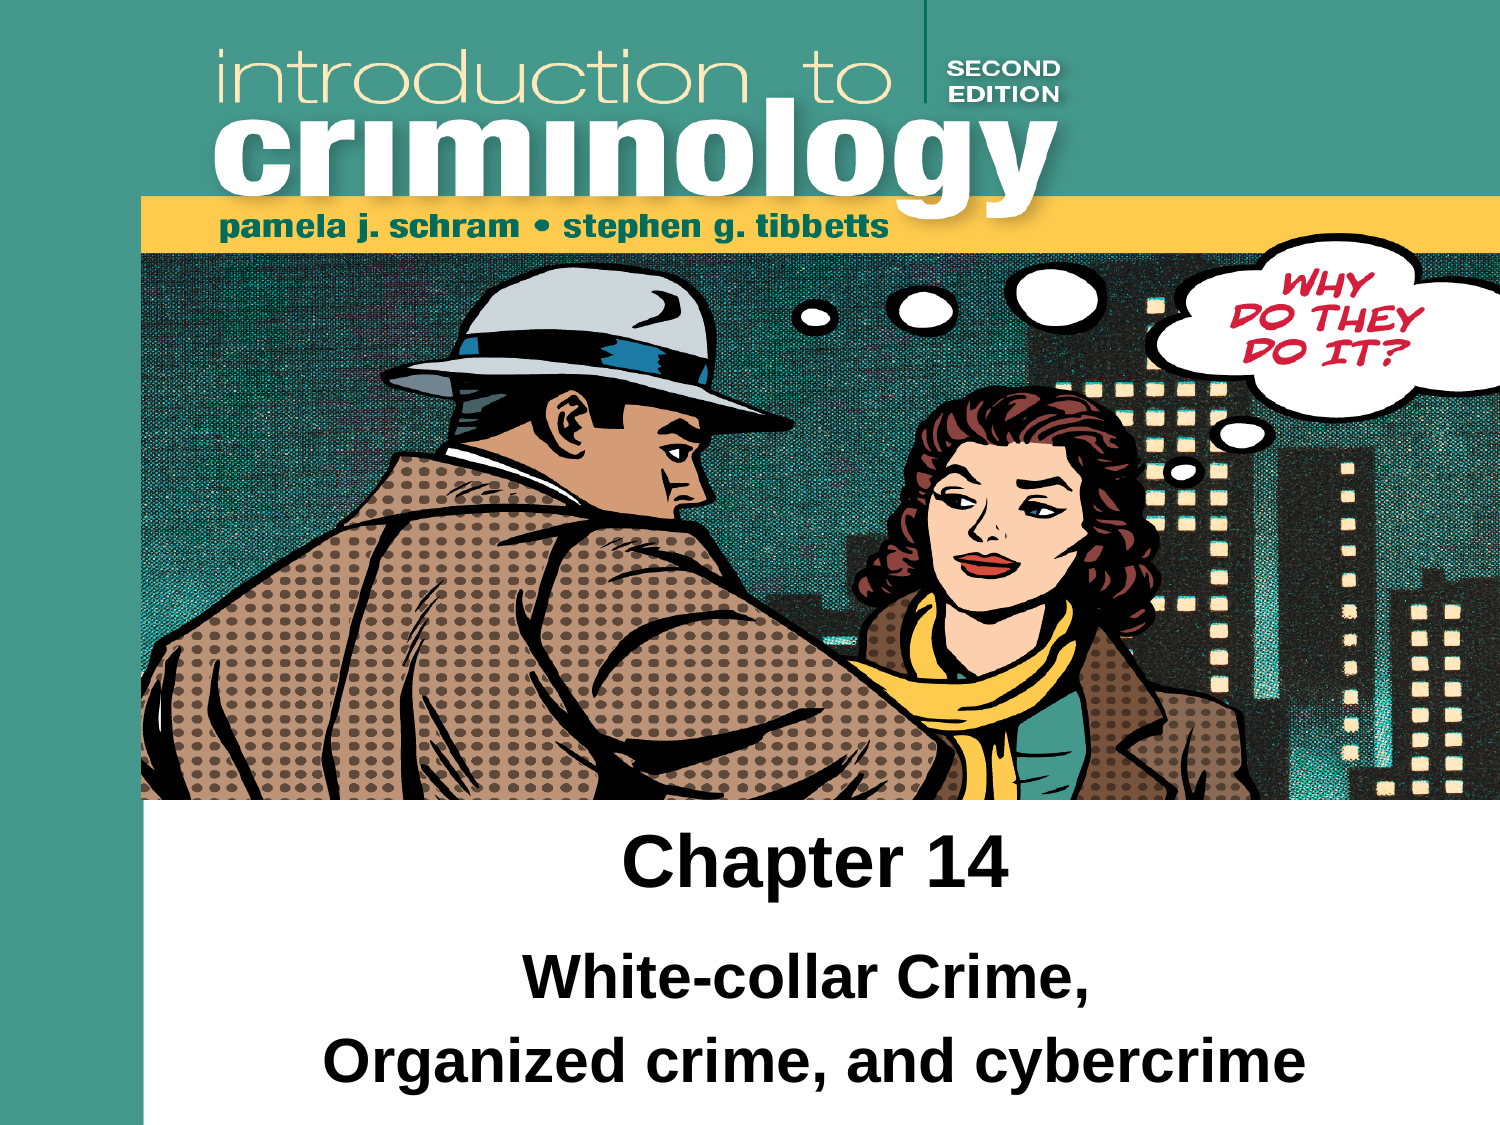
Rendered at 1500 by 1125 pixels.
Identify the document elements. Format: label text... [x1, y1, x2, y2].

picture [0, 0, 1500, 1125]
title Chapter 14 [168, 800, 1463, 911]
list White-collar Crime, Organized crime, and cybercrime [168, 937, 1463, 1060]
